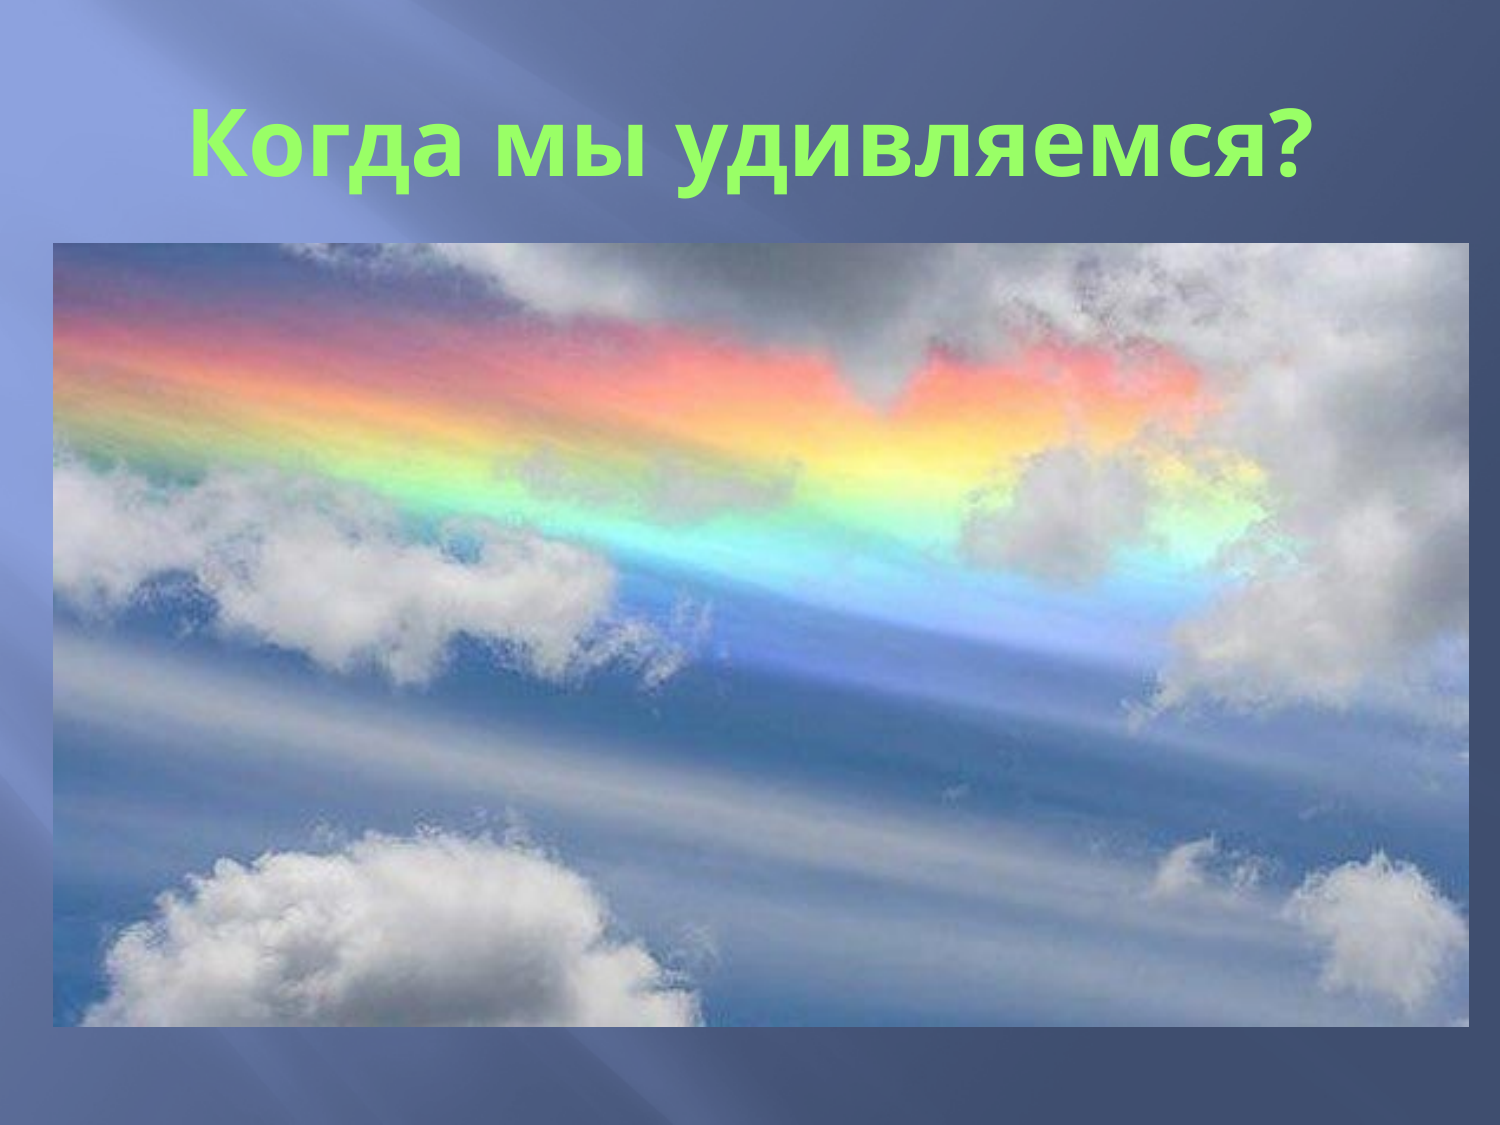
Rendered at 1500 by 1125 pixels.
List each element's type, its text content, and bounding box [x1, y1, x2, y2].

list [52, 243, 1470, 1028]
title Когда мы удивляемся? [75, 45, 1425, 233]
